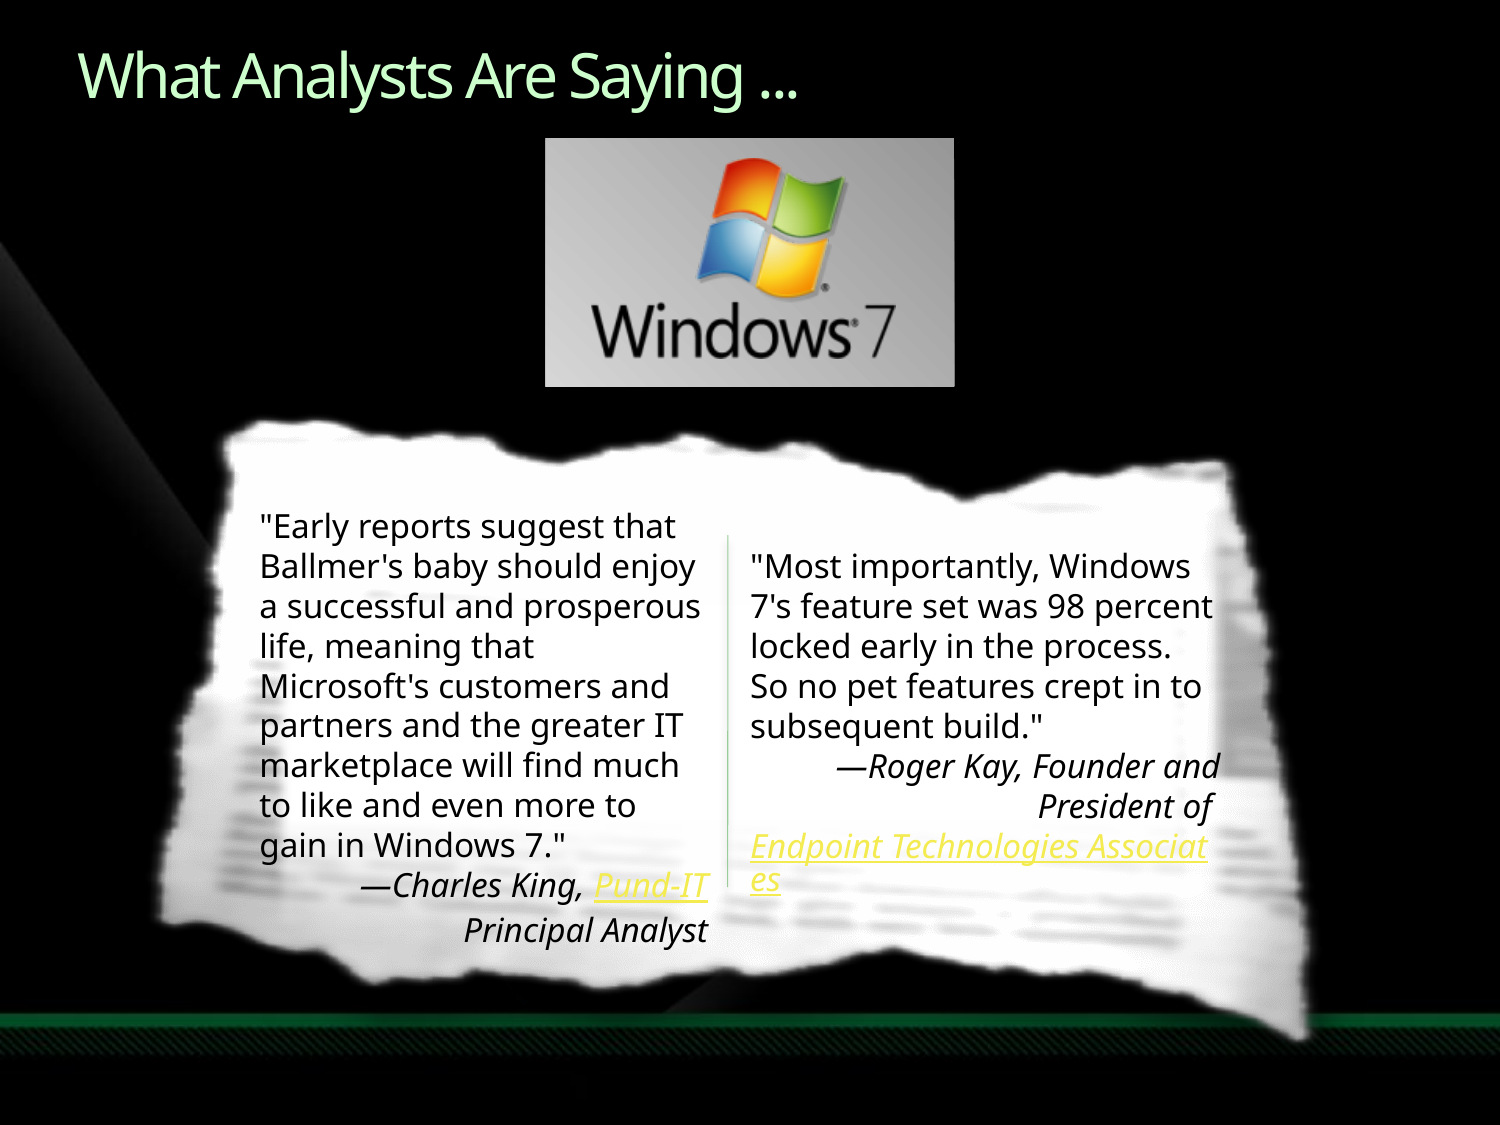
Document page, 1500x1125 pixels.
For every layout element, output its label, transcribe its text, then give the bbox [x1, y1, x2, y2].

picture [0, 0, 1500, 1125]
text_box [545, 138, 955, 387]
title What Analysts Are Saying ... [62, 37, 1413, 208]
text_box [144, 420, 1357, 1029]
